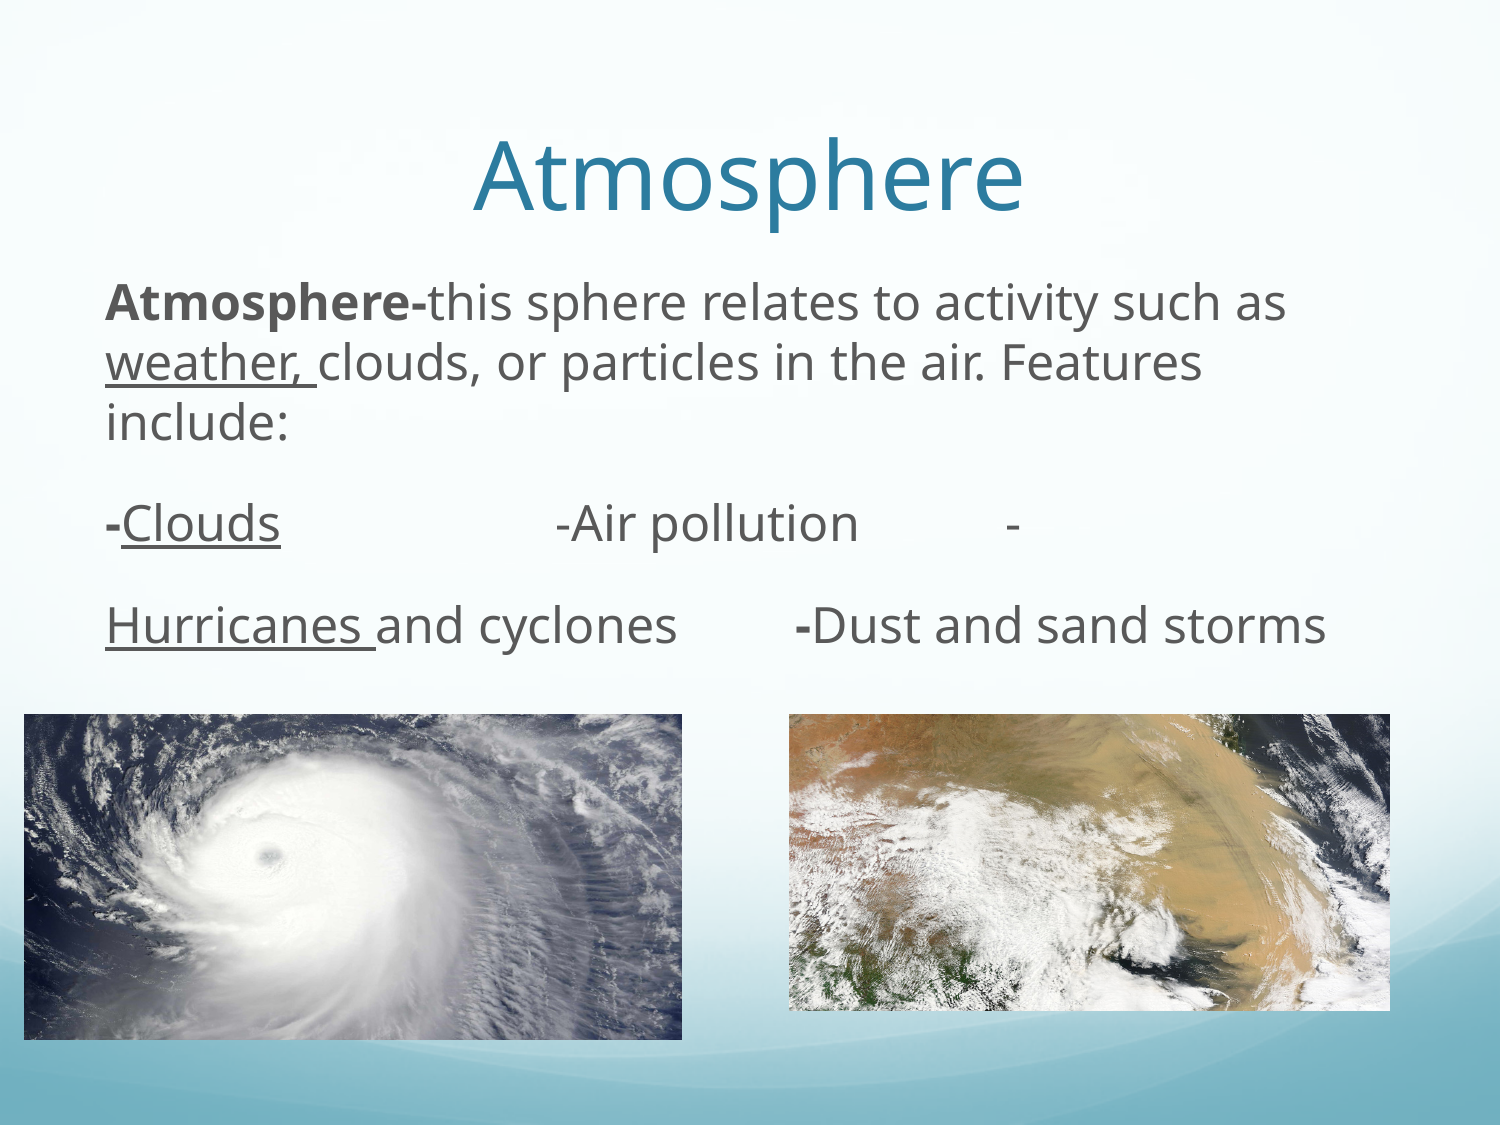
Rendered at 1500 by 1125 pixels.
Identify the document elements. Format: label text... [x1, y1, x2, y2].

list Atmosphere-this sphere relates to activity such as weather, clouds, or particles in the air. Features include: -Clouds -Air pollution - Hurricanes and cyclones -Dust and sand storms [90, 262, 1410, 975]
picture [788, 713, 1391, 1011]
picture [23, 713, 682, 1040]
title Atmosphere [90, 17, 1410, 237]
